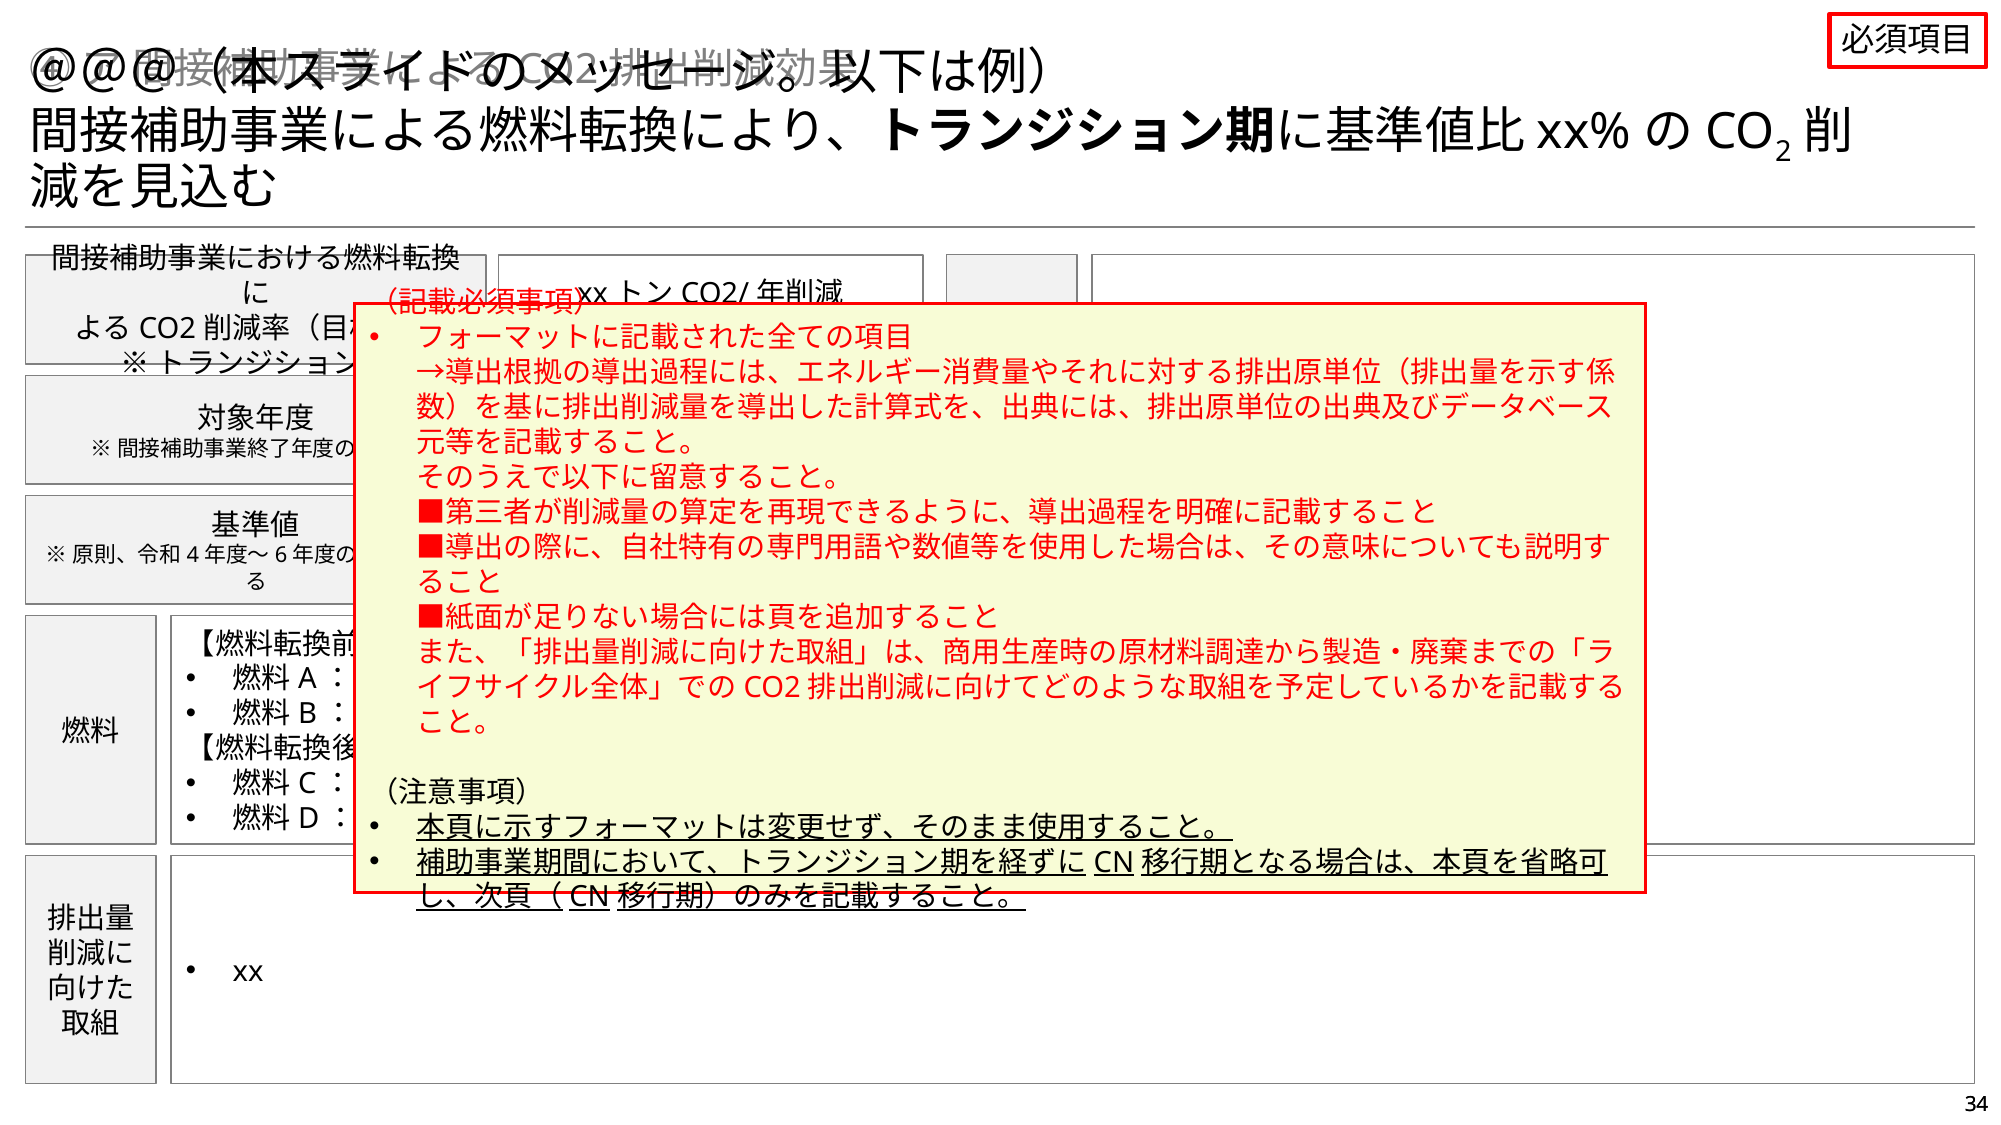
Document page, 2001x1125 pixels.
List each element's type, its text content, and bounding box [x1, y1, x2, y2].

text_box xxトンCO2/年削減 （基準値比xx%減） [497, 254, 924, 302]
text_box xx [169, 854, 1976, 1085]
text_box 【燃料転換前】 燃料A：xxt/年 燃料B：xxt/年 【燃料転換後（トランジション期）】 燃料C：xxt/年 燃料D：xxt/年 [169, 614, 353, 845]
text_box 基準値 ※原則、令和4年度～6年度の平均値とする [24, 494, 353, 606]
text_box 燃料 [24, 614, 158, 845]
text_box （導出過程） xx （出典） xx [1090, 253, 1976, 845]
text_box 対象年度 ※間接補助事業終了年度の翌年度 [24, 374, 353, 486]
text_box 導出 根拠 [945, 253, 1079, 302]
text_box 必須項目 [1829, 13, 1986, 68]
text_box ＠＠＠（本スライドのメッセージ。以下は例） 間接補助事業による燃料転換により、トランジション期に基準値比xx%のCO2削減を見込む [29, 45, 1875, 216]
text_box （記載必須事項） フォーマットに記載された全ての項目 →導出根拠の導出過程には、エネルギー消費量やそれに対する排出原単位（排出量を示す係数）を基に排出削減量を導出した計算式を、出典には、排出原単位の出典及びデータベース元等を記載すること。 そのうえで以下に留意すること。 ■第三者が削減量の算定を再現できるように、導出過程を明確に記載すること ■導出の際に、自社特有の専門用語や数値等を使用した場合は、その意味についても説明すること ■紙面が足りない場合には頁を追加すること また、「排出量削減に向けた取組」は、商用生産時の原材料調達から製造・廃棄までの「ライフサイクル全体」でのCO2排出削減に向けてどのような取組を予定しているかを記載すること。 （注意事項） 本頁に示すフォーマットは変更せず、そのまま使用すること。 補助事業期間において、トランジション期を経ずにCN移行期となる場合は、本頁を省略可し、次頁（CN移行期）のみを記載すること。 [353, 302, 1647, 894]
text_box 排出量 削減に 向けた 取組 [24, 854, 158, 1085]
text_box 間接補助事業における燃料転換に よるCO2削減率（目標値） ※トランジション期 [24, 254, 488, 365]
